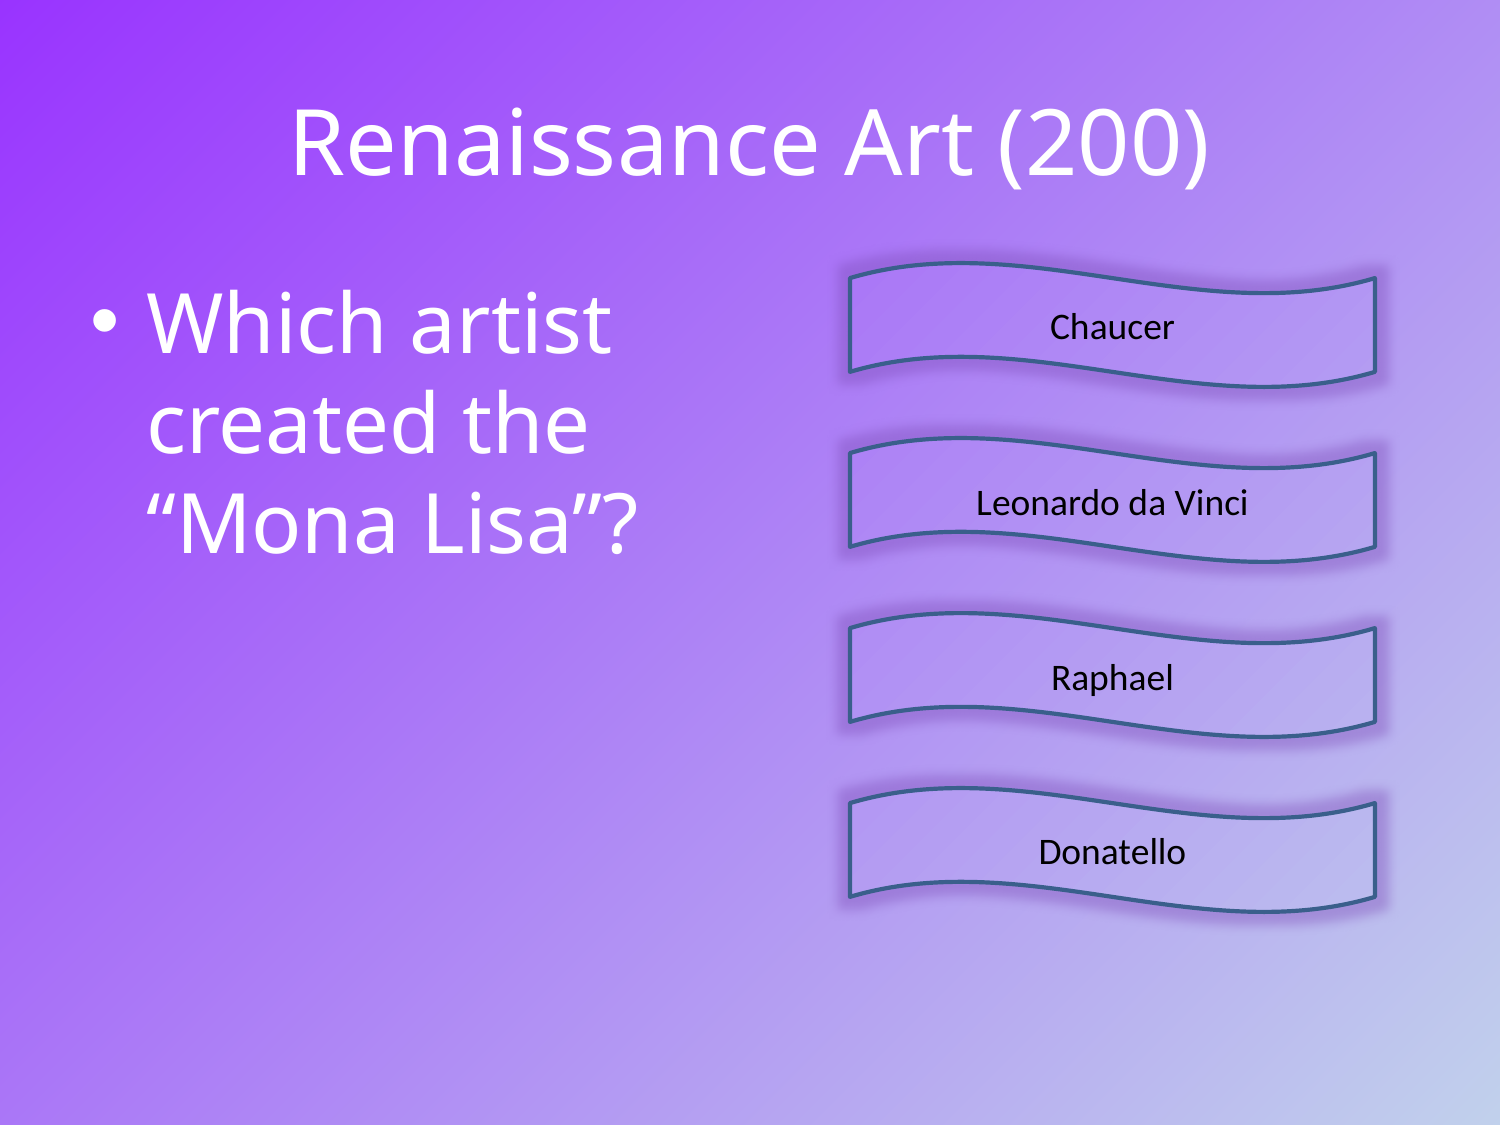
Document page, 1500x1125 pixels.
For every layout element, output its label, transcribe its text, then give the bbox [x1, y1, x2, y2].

text_box Donatello [847, 785, 1378, 915]
text_box Chaucer [847, 260, 1378, 390]
list Which artist created the “Mona Lisa”? [75, 262, 738, 1005]
text_box Leonardo da Vinci [847, 435, 1378, 564]
title Renaissance Art (200) [75, 45, 1425, 233]
text_box Raphael [847, 611, 1378, 740]
